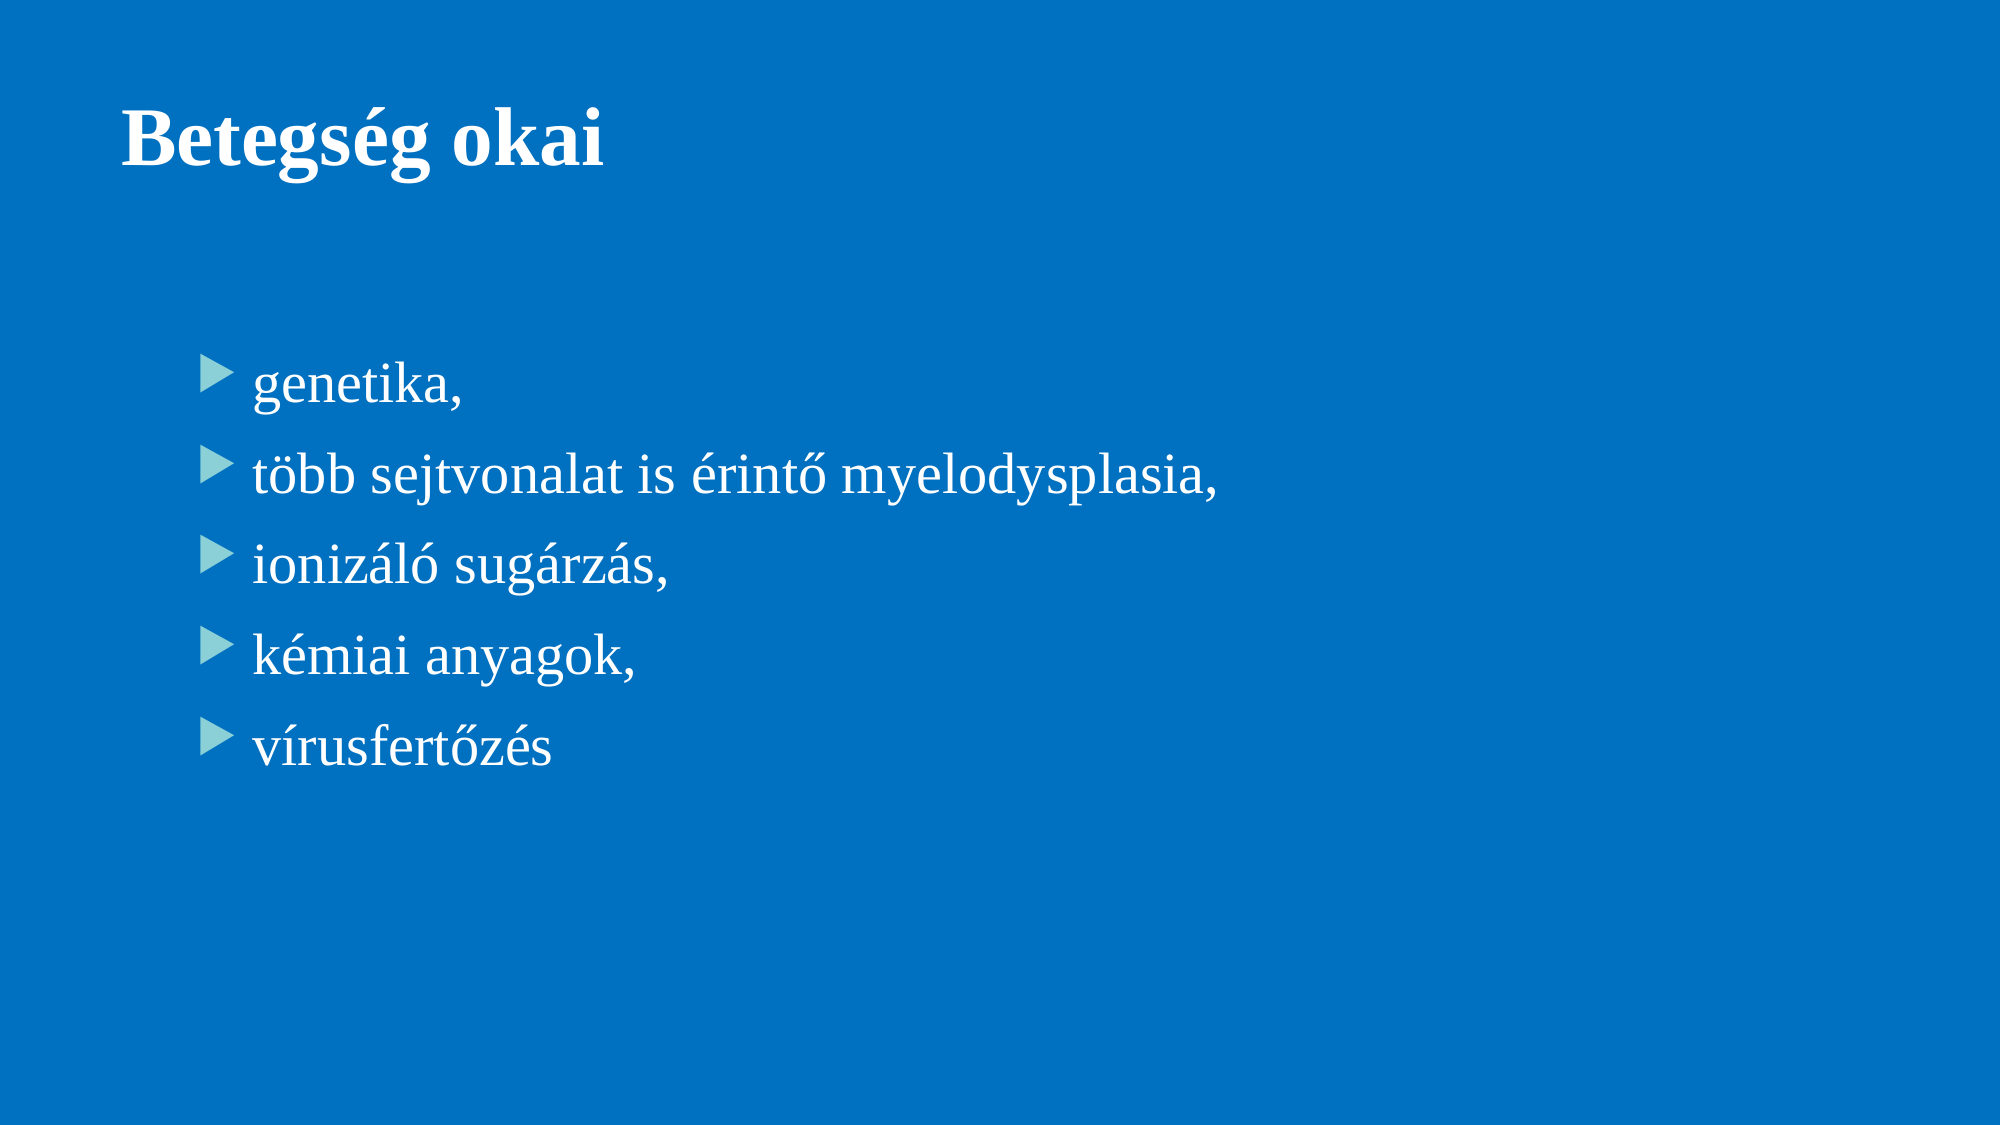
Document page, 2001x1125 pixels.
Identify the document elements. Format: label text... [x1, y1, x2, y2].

title Betegség okai [106, 74, 1649, 304]
list genetika, több sejtvonalat is érintő myelodysplasia, ionizáló sugárzás, kémiai anyagok, vírusfertőzés [181, 336, 1649, 1025]
